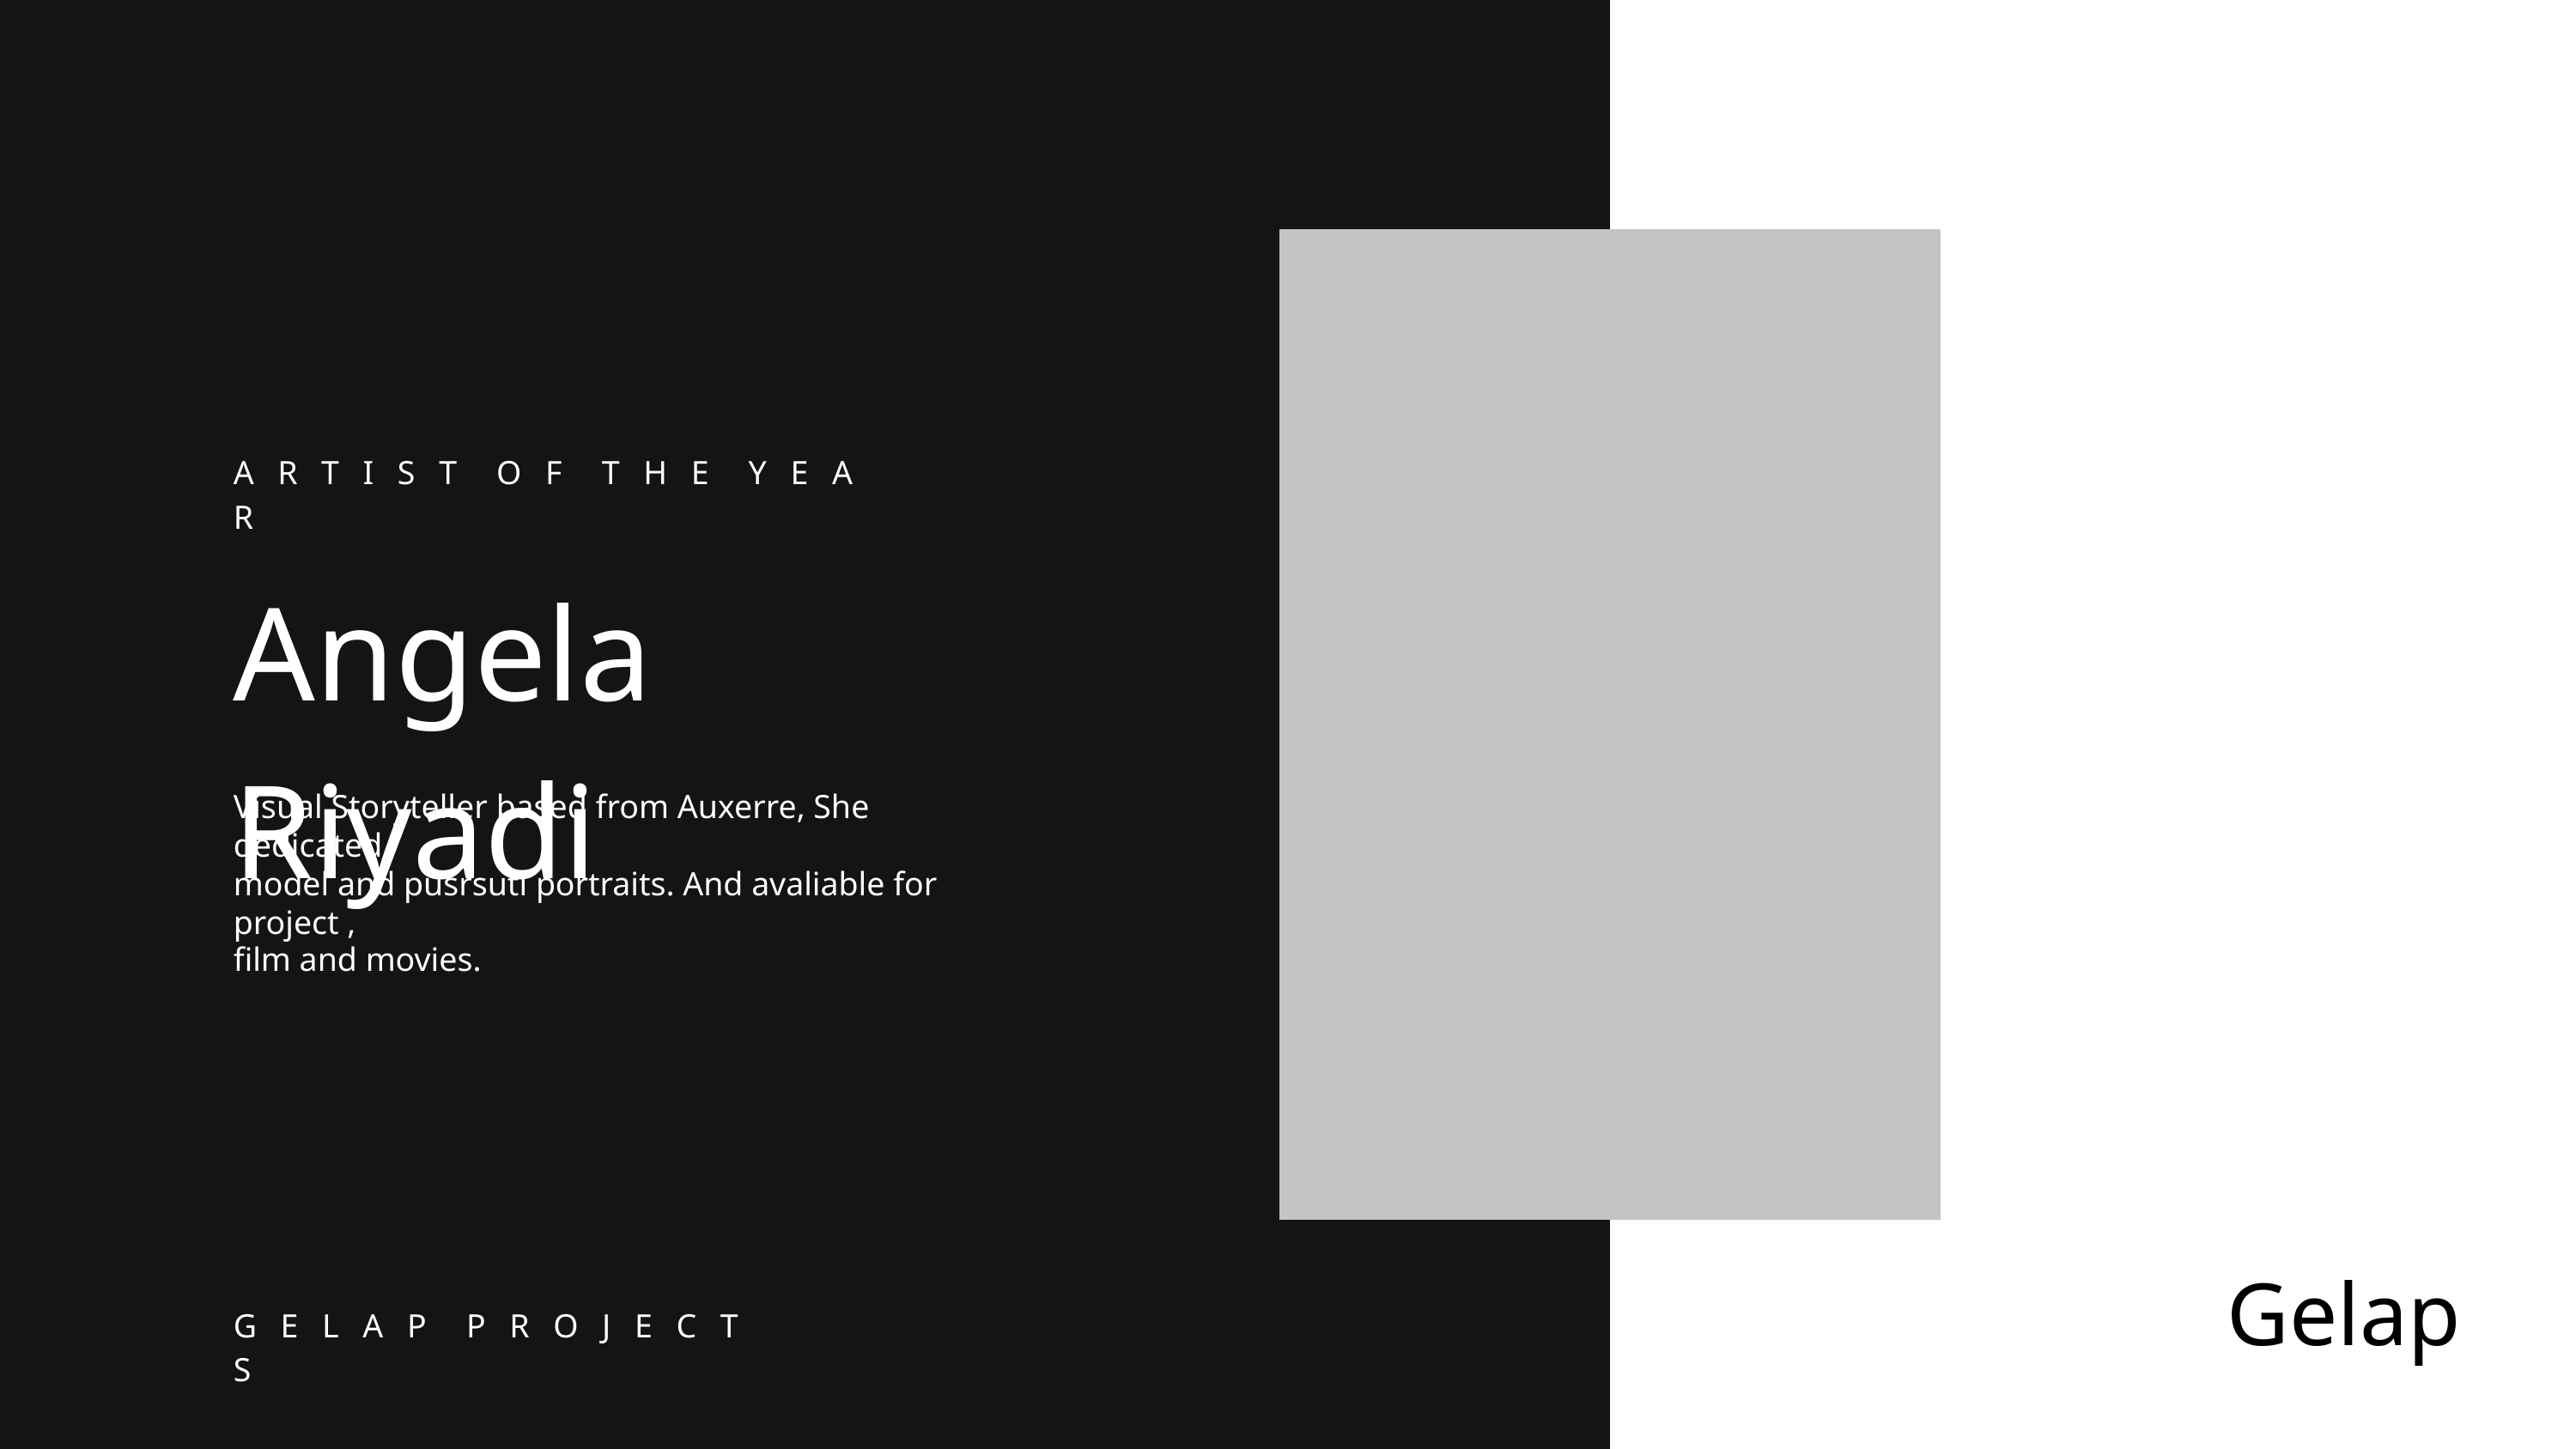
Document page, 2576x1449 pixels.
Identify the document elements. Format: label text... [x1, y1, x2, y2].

text_box A R T I S T O F T H E Y E A R [233, 446, 875, 491]
text_box G E L A P P R O J E C T S [233, 1300, 761, 1344]
text_box Visual Storyteller based from Auxerre, She dedicated model and pusrsuti portraits. And avaliable for project , film and movies. [233, 785, 1012, 899]
text_box Angela Riyadi [233, 549, 1005, 727]
picture [1279, 0, 2576, 1449]
